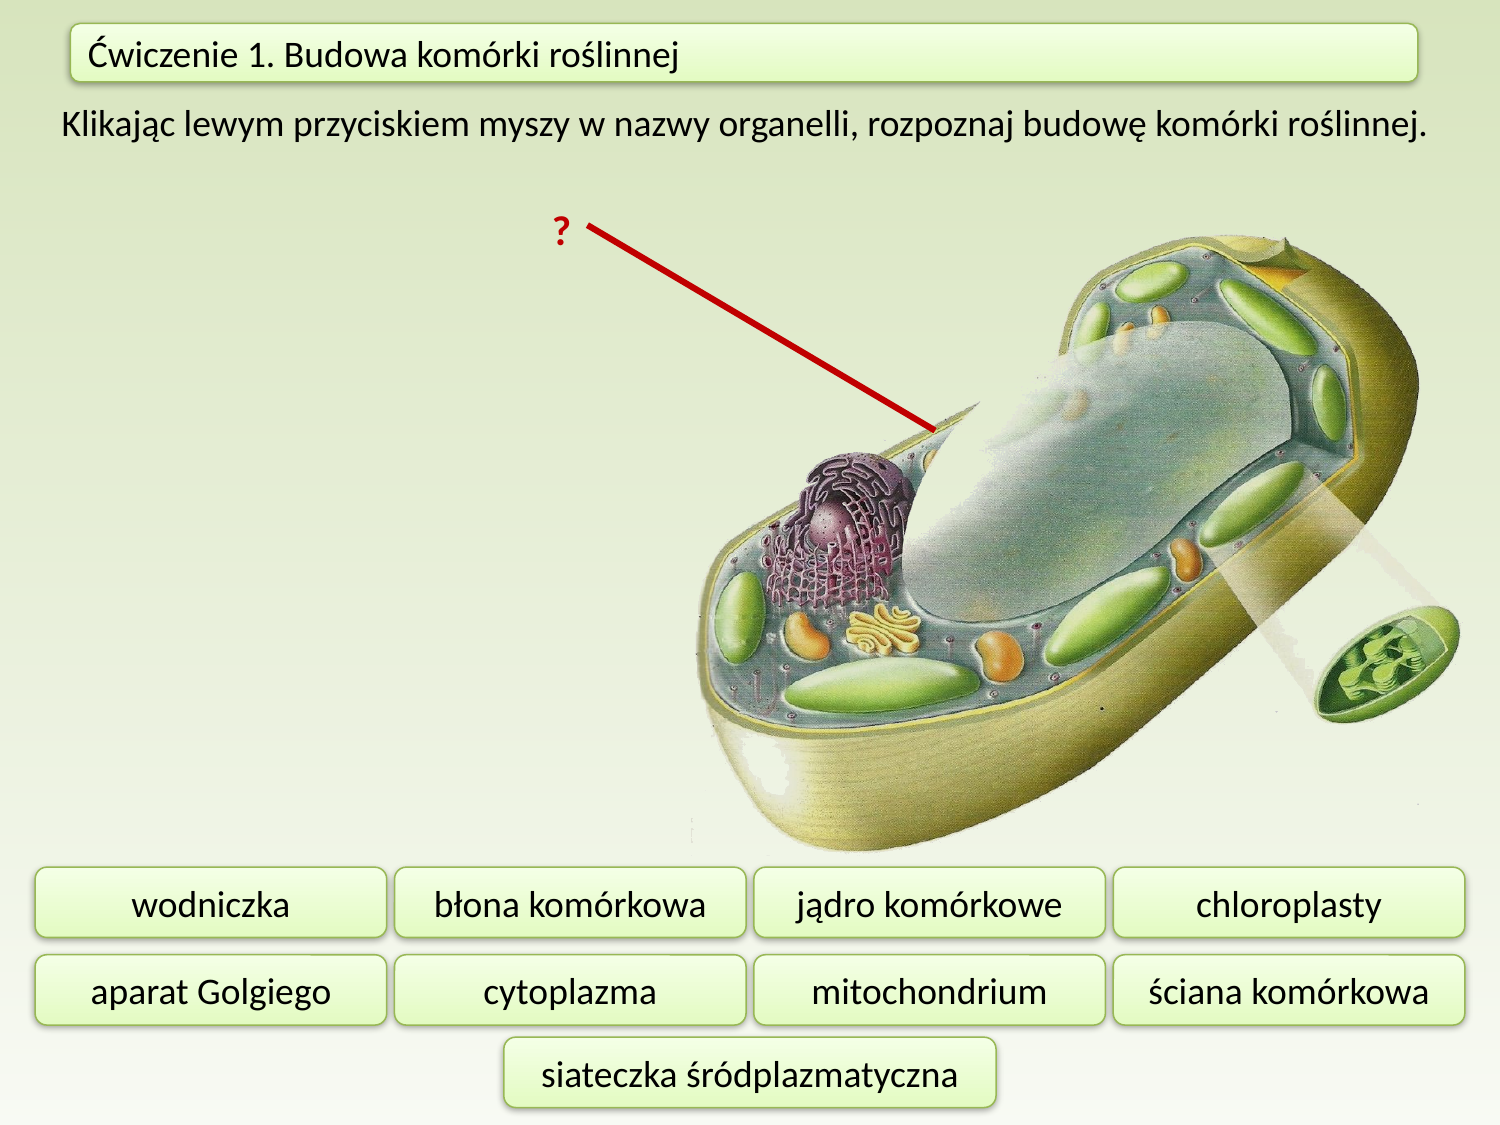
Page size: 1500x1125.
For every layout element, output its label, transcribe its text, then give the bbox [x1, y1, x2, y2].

text_box mitochondrium [753, 953, 1107, 1026]
text_box aparat Golgiego [34, 953, 388, 1026]
footer Autor: Elżbieta Jarębskas [512, 1042, 988, 1103]
text_box Klikając lewym przyciskiem myszy w nazwy organelli, rozpoznaj budowę komórki roślinnej. [46, 91, 1465, 152]
text_box wodniczka [34, 866, 388, 939]
text_box Ćwiczenie 1. Budowa komórki roślinnej [69, 22, 1419, 83]
text_box błona komórkowa [393, 866, 747, 939]
text_box ? [363, 176, 686, 286]
text_box jądro komórkowe [753, 866, 1107, 939]
text_box cytoplazma [393, 953, 747, 1026]
text_box siateczka śródplazmatyczna [503, 1036, 997, 1109]
text_box chloroplasty [1112, 866, 1466, 939]
text_box ściana komórkowa [1112, 953, 1466, 1026]
picture [691, 222, 1468, 856]
